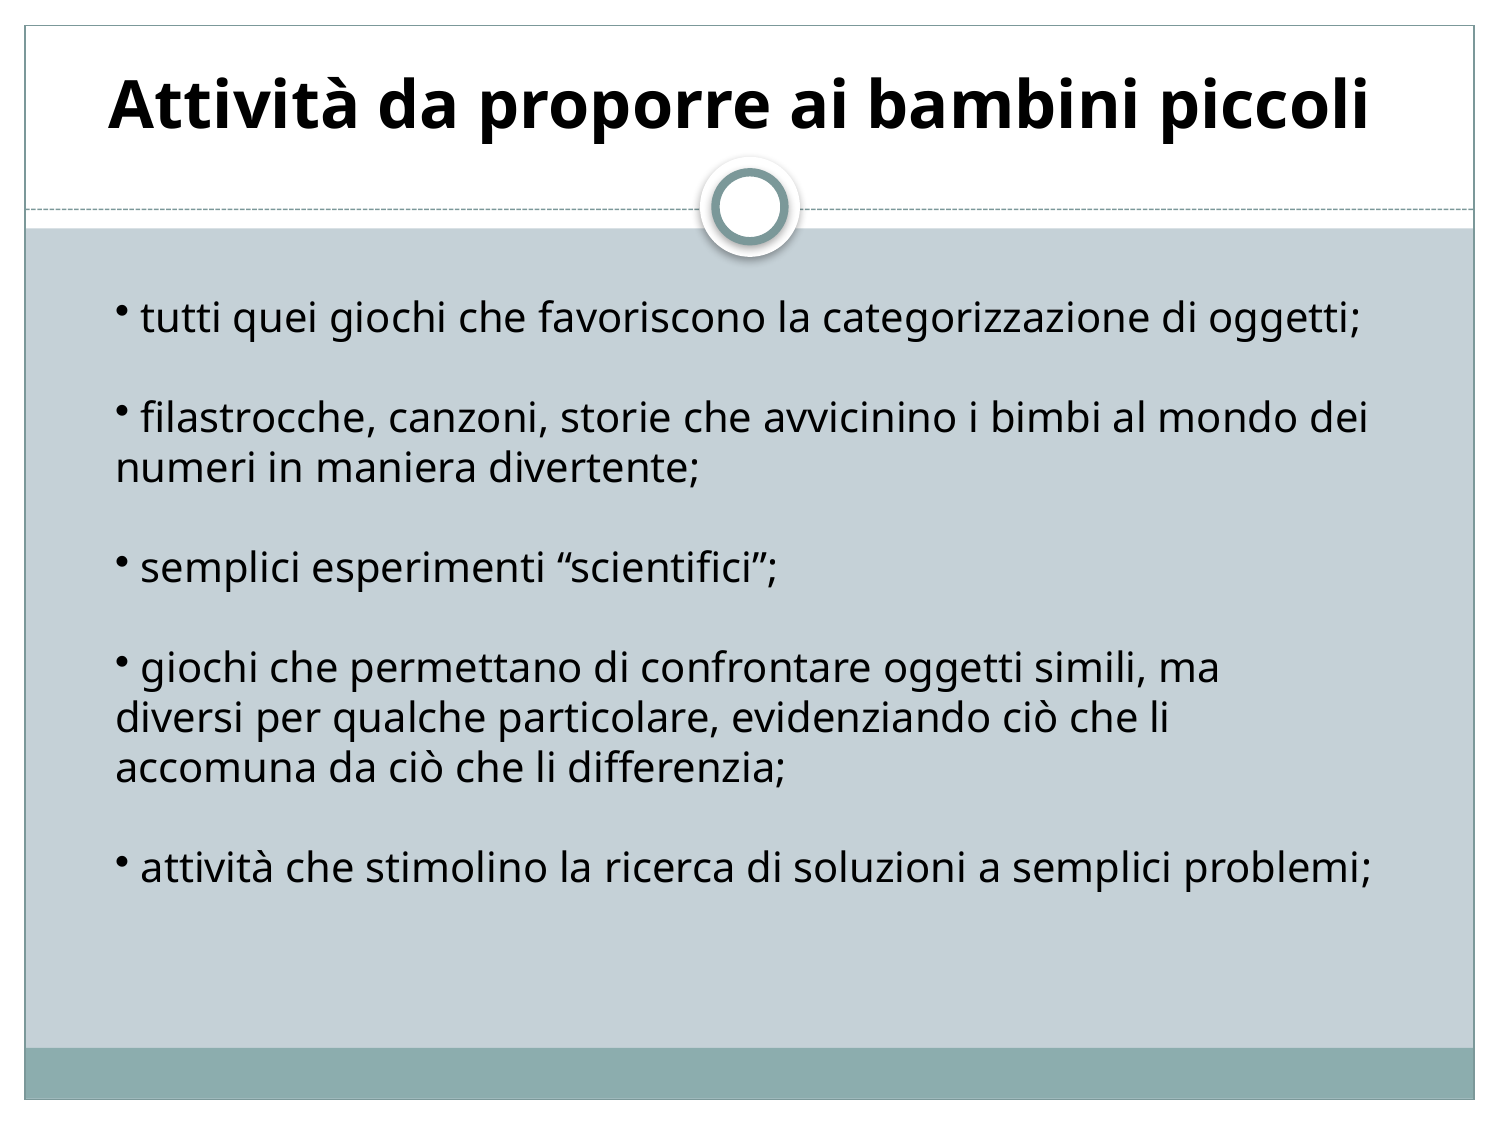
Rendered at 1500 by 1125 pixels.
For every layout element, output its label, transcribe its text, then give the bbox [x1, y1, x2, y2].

text_box tutti quei giochi che favoriscono la categorizzazione di oggetti; filastrocche, canzoni, storie che avvicinino i bimbi al mondo dei numeri in maniera divertente; semplici esperimenti “scientifici”; giochi che permettano di confrontare oggetti simili, ma diversi per qualche particolare, evidenziando ciò che li accomuna da ciò che li differenzia; attività che stimolino la ricerca di soluzioni a semplici problemi; [100, 233, 1388, 949]
text_box Attività da proporre ai bambini piccoli [94, 54, 1387, 150]
